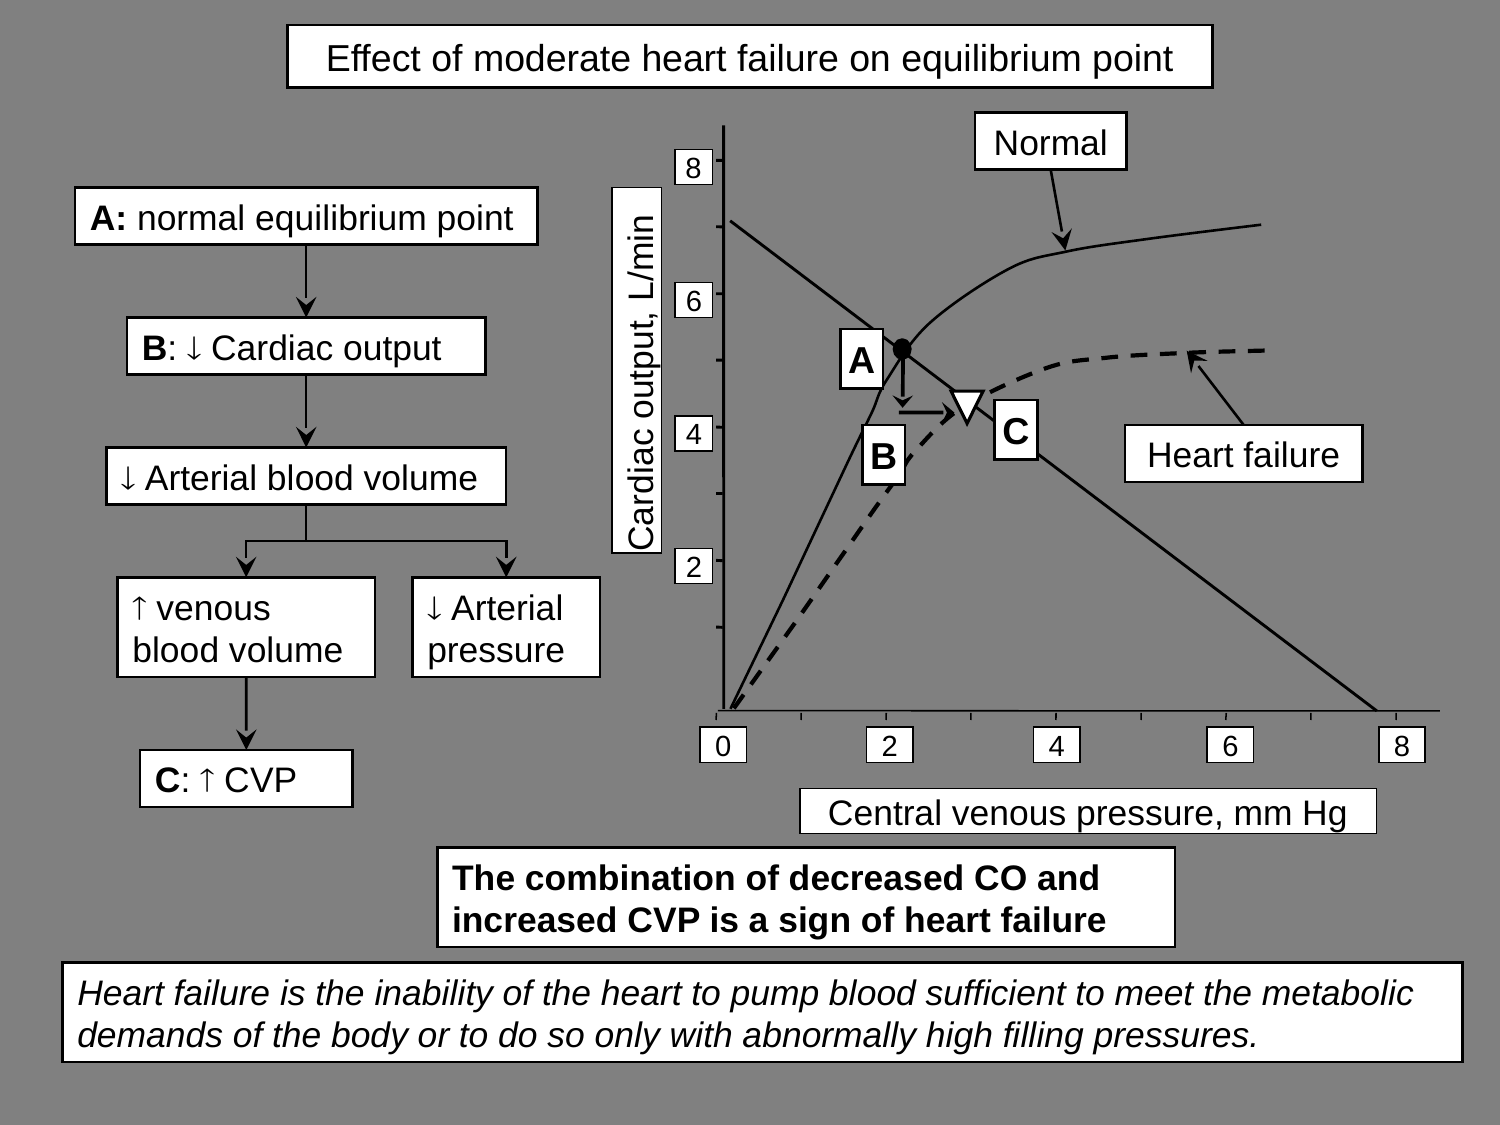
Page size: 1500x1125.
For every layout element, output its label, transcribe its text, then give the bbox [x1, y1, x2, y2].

text_box The combination of decreased CO and increased CVP is a sign of heart failure [437, 847, 1175, 948]
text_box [74, 187, 601, 811]
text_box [610, 112, 1441, 835]
text_box Heart failure is the inability of the heart to pump blood sufficient to meet the metabolic demands of the body or to do so only with abnormally high filling pressures. [62, 962, 1463, 1063]
title Effect of moderate heart failure on equilibrium point [286, 24, 1214, 89]
